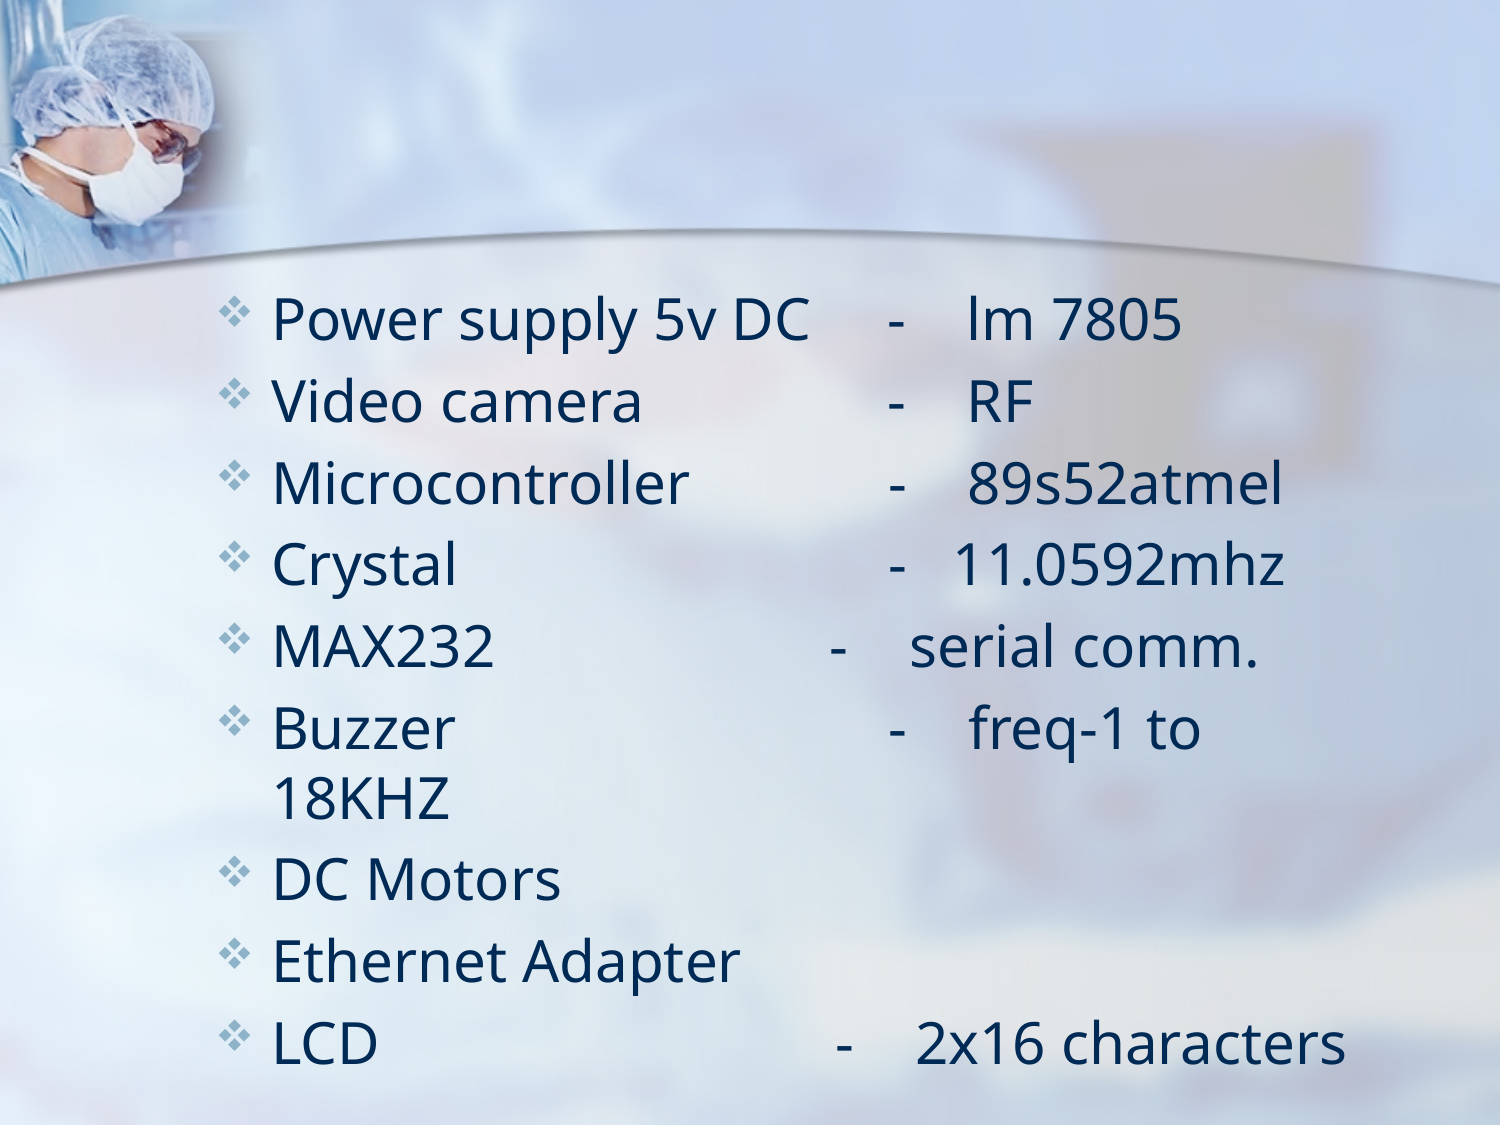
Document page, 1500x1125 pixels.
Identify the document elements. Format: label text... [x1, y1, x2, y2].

picture [0, 0, 1500, 1125]
list Power supply 5v DC - lm 7805 Video camera - RF Microcontroller - 89s52atmel Crystal - 11.0592mhz MAX232 - serial comm. Buzzer - freq-1 to 18KHZ DC Motors Ethernet Adapter LCD - 2x16 characters [199, 274, 1413, 1101]
